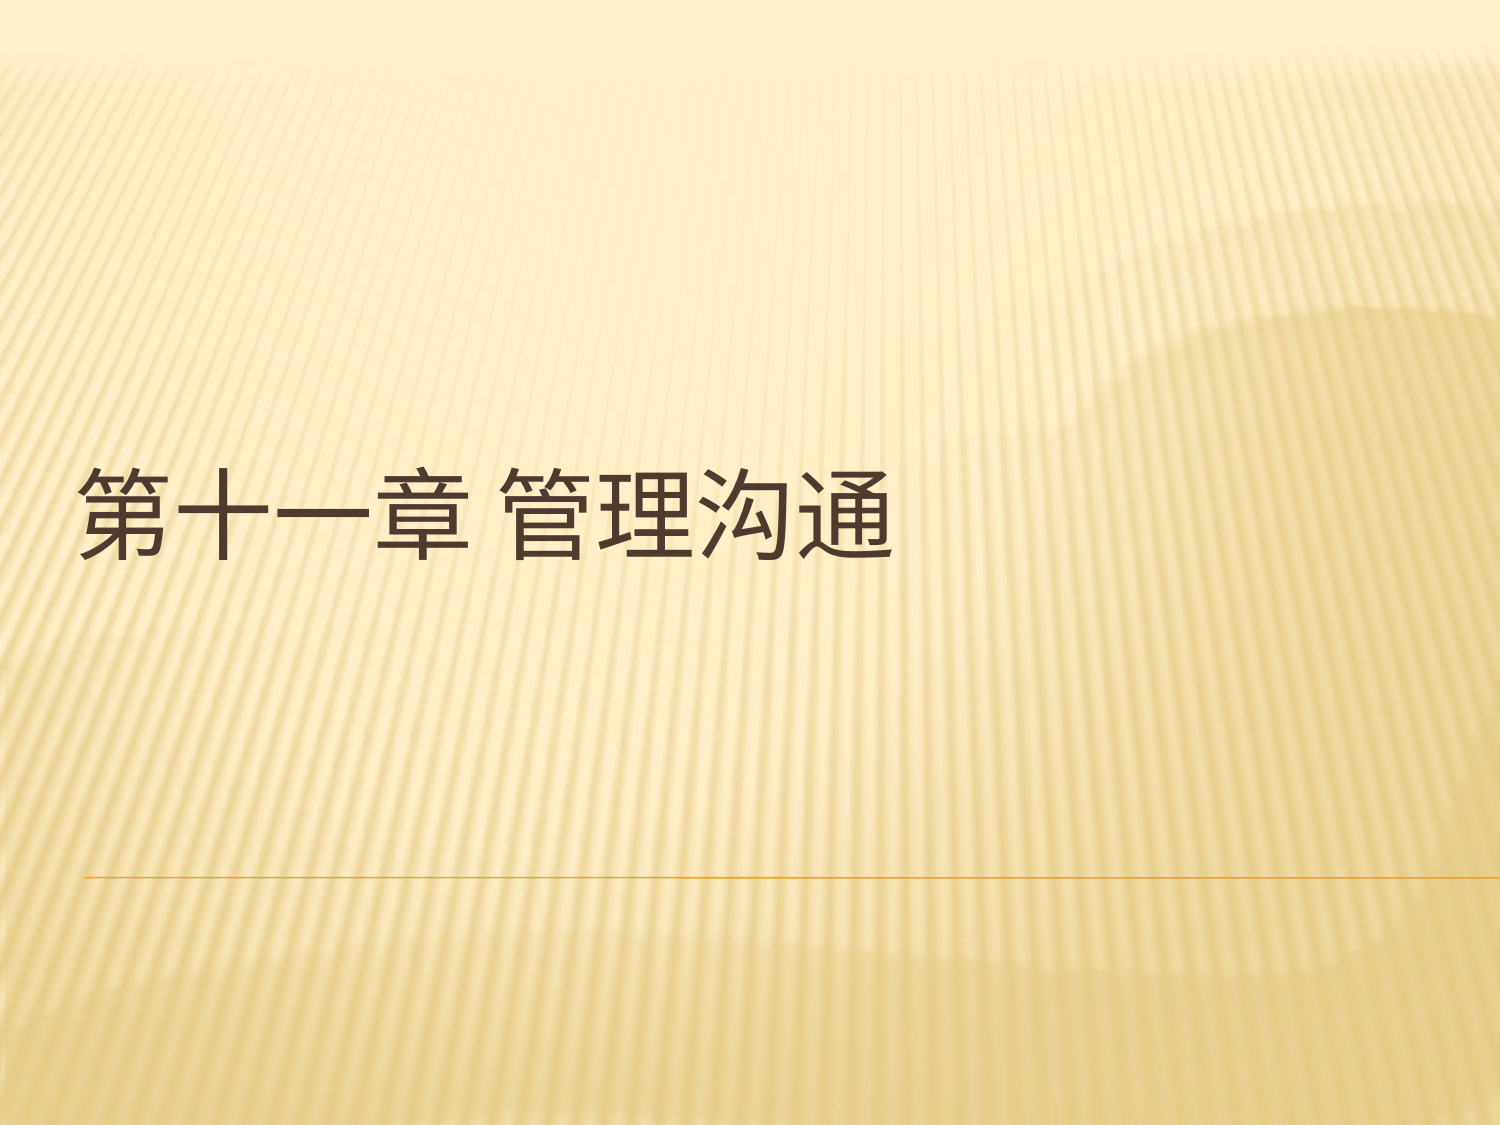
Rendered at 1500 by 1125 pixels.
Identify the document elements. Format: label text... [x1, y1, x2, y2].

title 第十一章 管理沟通 [58, 445, 1447, 646]
